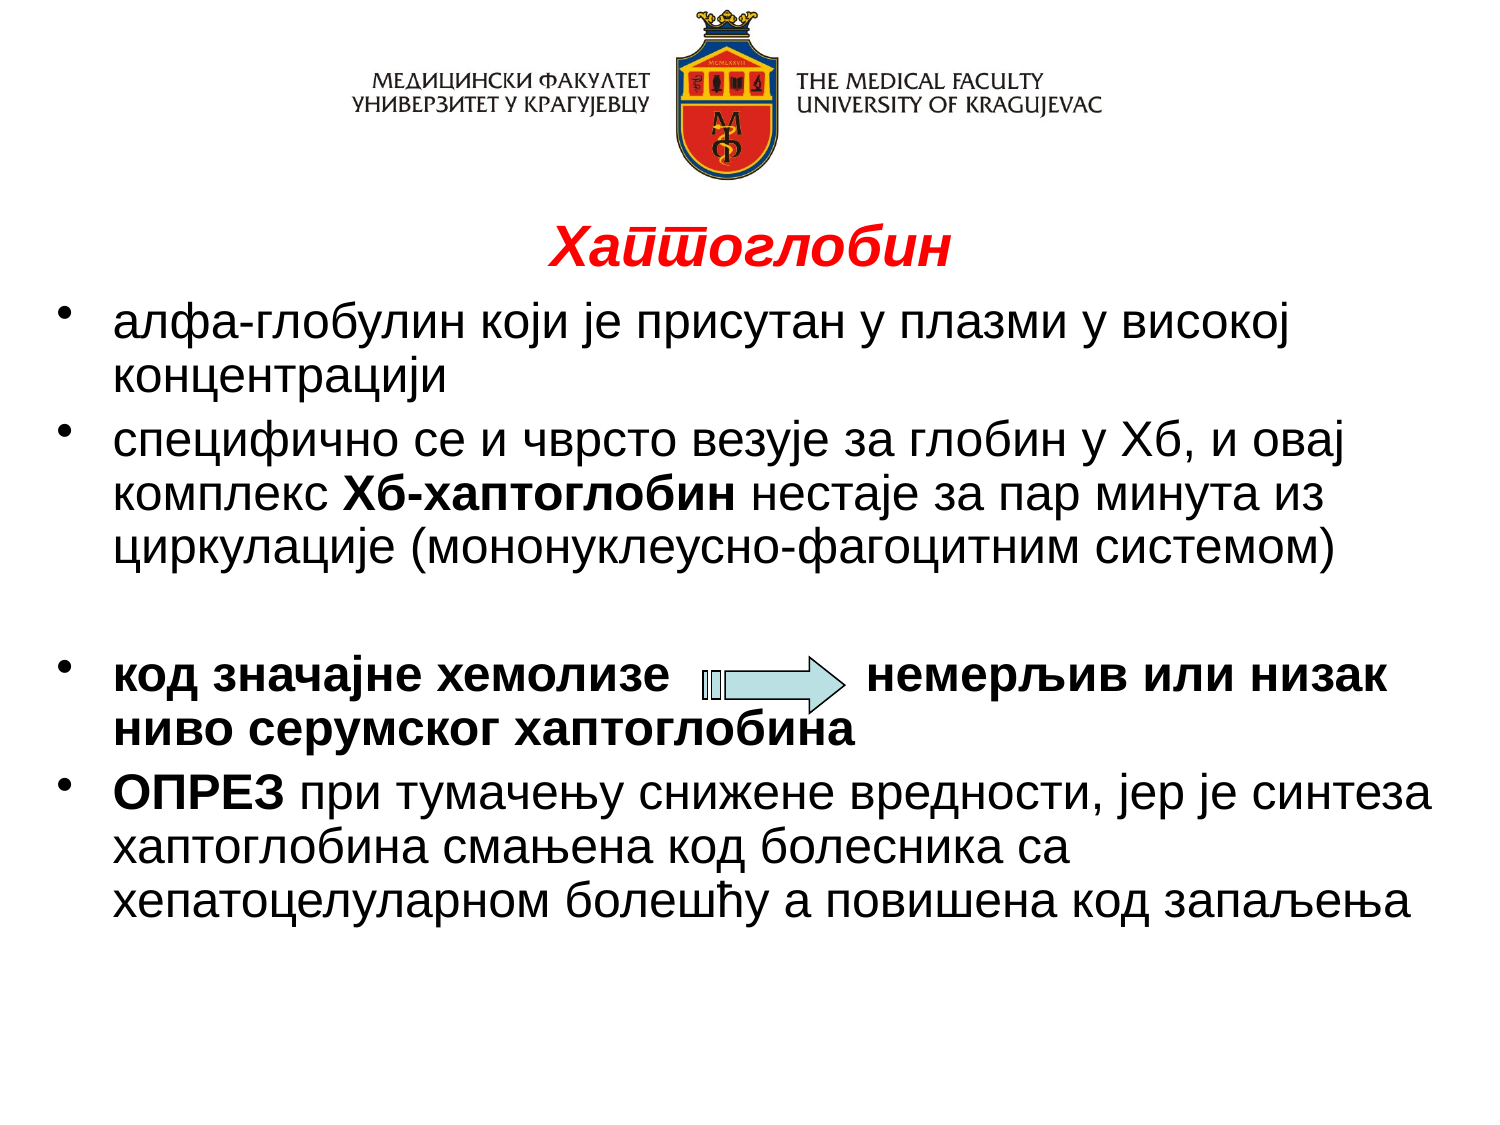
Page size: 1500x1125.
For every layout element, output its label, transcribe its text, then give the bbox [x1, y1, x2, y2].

picture [328, 0, 1125, 148]
text_box [725, 657, 845, 714]
text_box [711, 671, 721, 700]
title Хаптоглобин [76, 148, 1428, 287]
list алфа-глобулин који је присутан у плазми у високој концентрацији специфично се и чврсто везује за глобин у Хб, и овај комплекс Хб-хаптоглобин нестаје за пар минута из циркулације (мононуклеусно-фагоцитним системом) код значајне хемолизе немерљив или низак ниво серумског хаптоглобина ОПРЕЗ при тумачењу снижене вредности, јер је синтеза хаптоглобина смањена код болесника са хепатоцелуларном болешћу а повишена код запаљења [40, 287, 1500, 1026]
text_box [702, 671, 708, 700]
